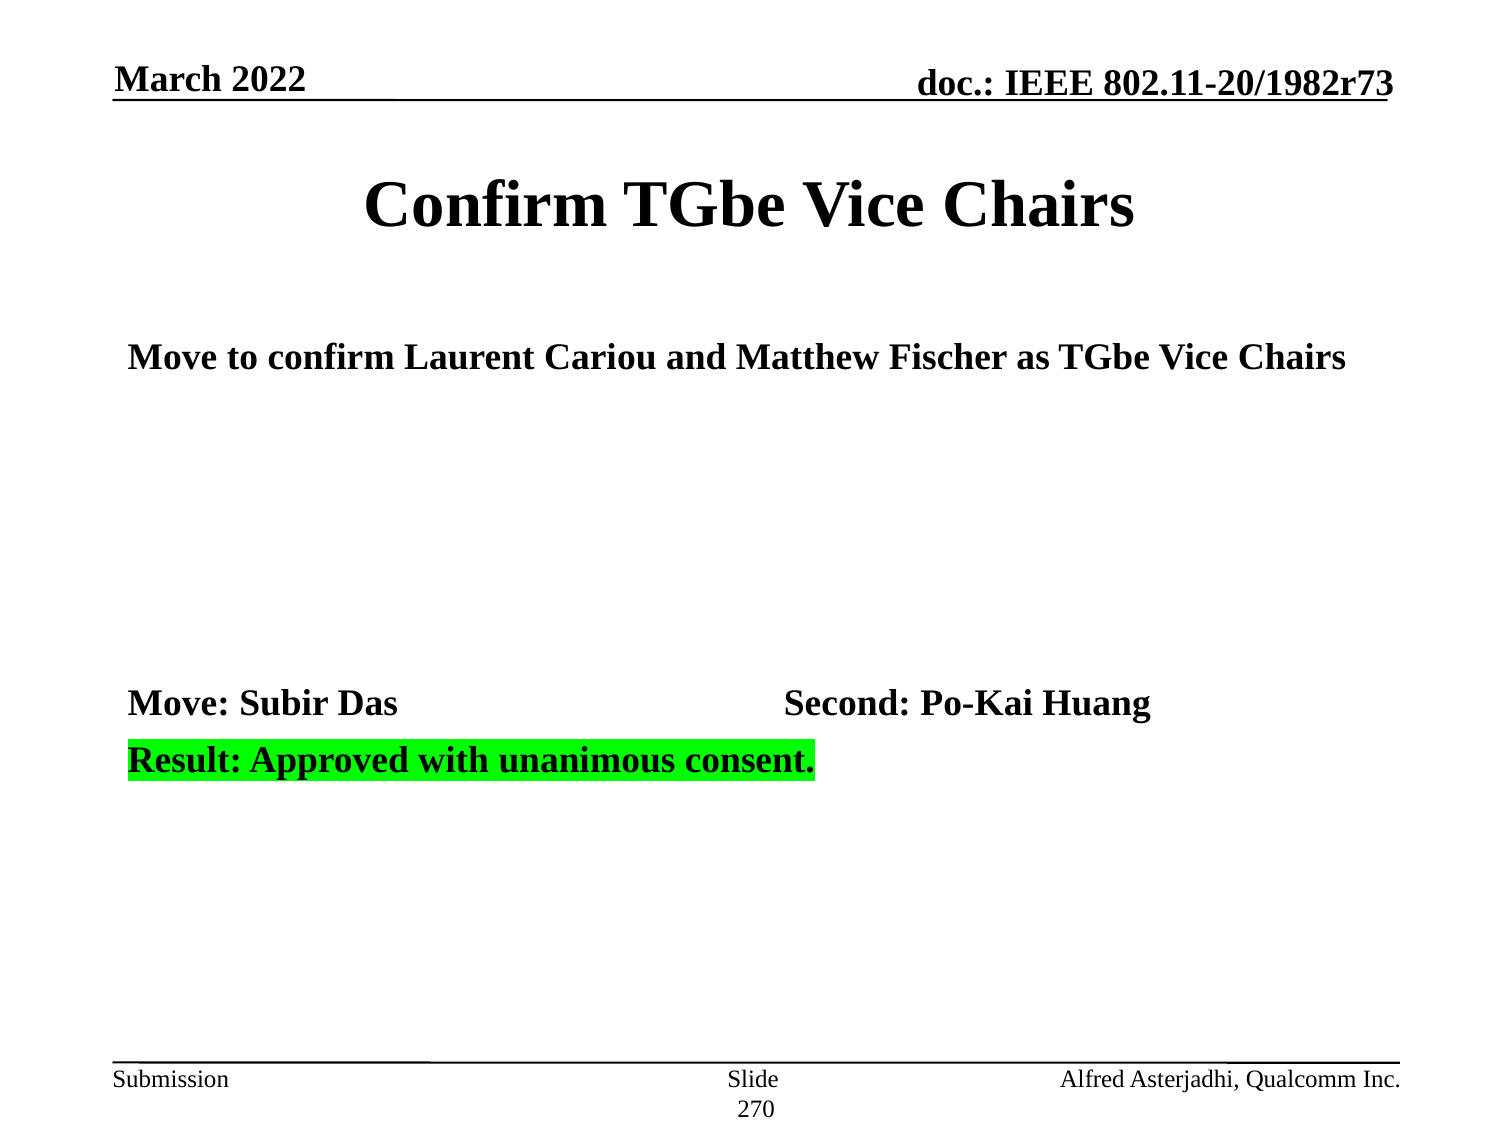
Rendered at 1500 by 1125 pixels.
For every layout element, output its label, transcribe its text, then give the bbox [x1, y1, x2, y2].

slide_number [114, 54, 423, 100]
title Confirm TGbe Vice Chairs [112, 112, 1388, 288]
list Move to confirm Laurent Cariou and Matthew Fischer as TGbe Vice Chairs Move: Subir Das Second: Po-Kai Huang Result: Approved with unanimous consent. [112, 324, 1388, 1000]
slide_number Slide 270 [712, 1061, 800, 1123]
footer Alfred Asterjadhi, Qualcomm Inc. [878, 1061, 1402, 1093]
